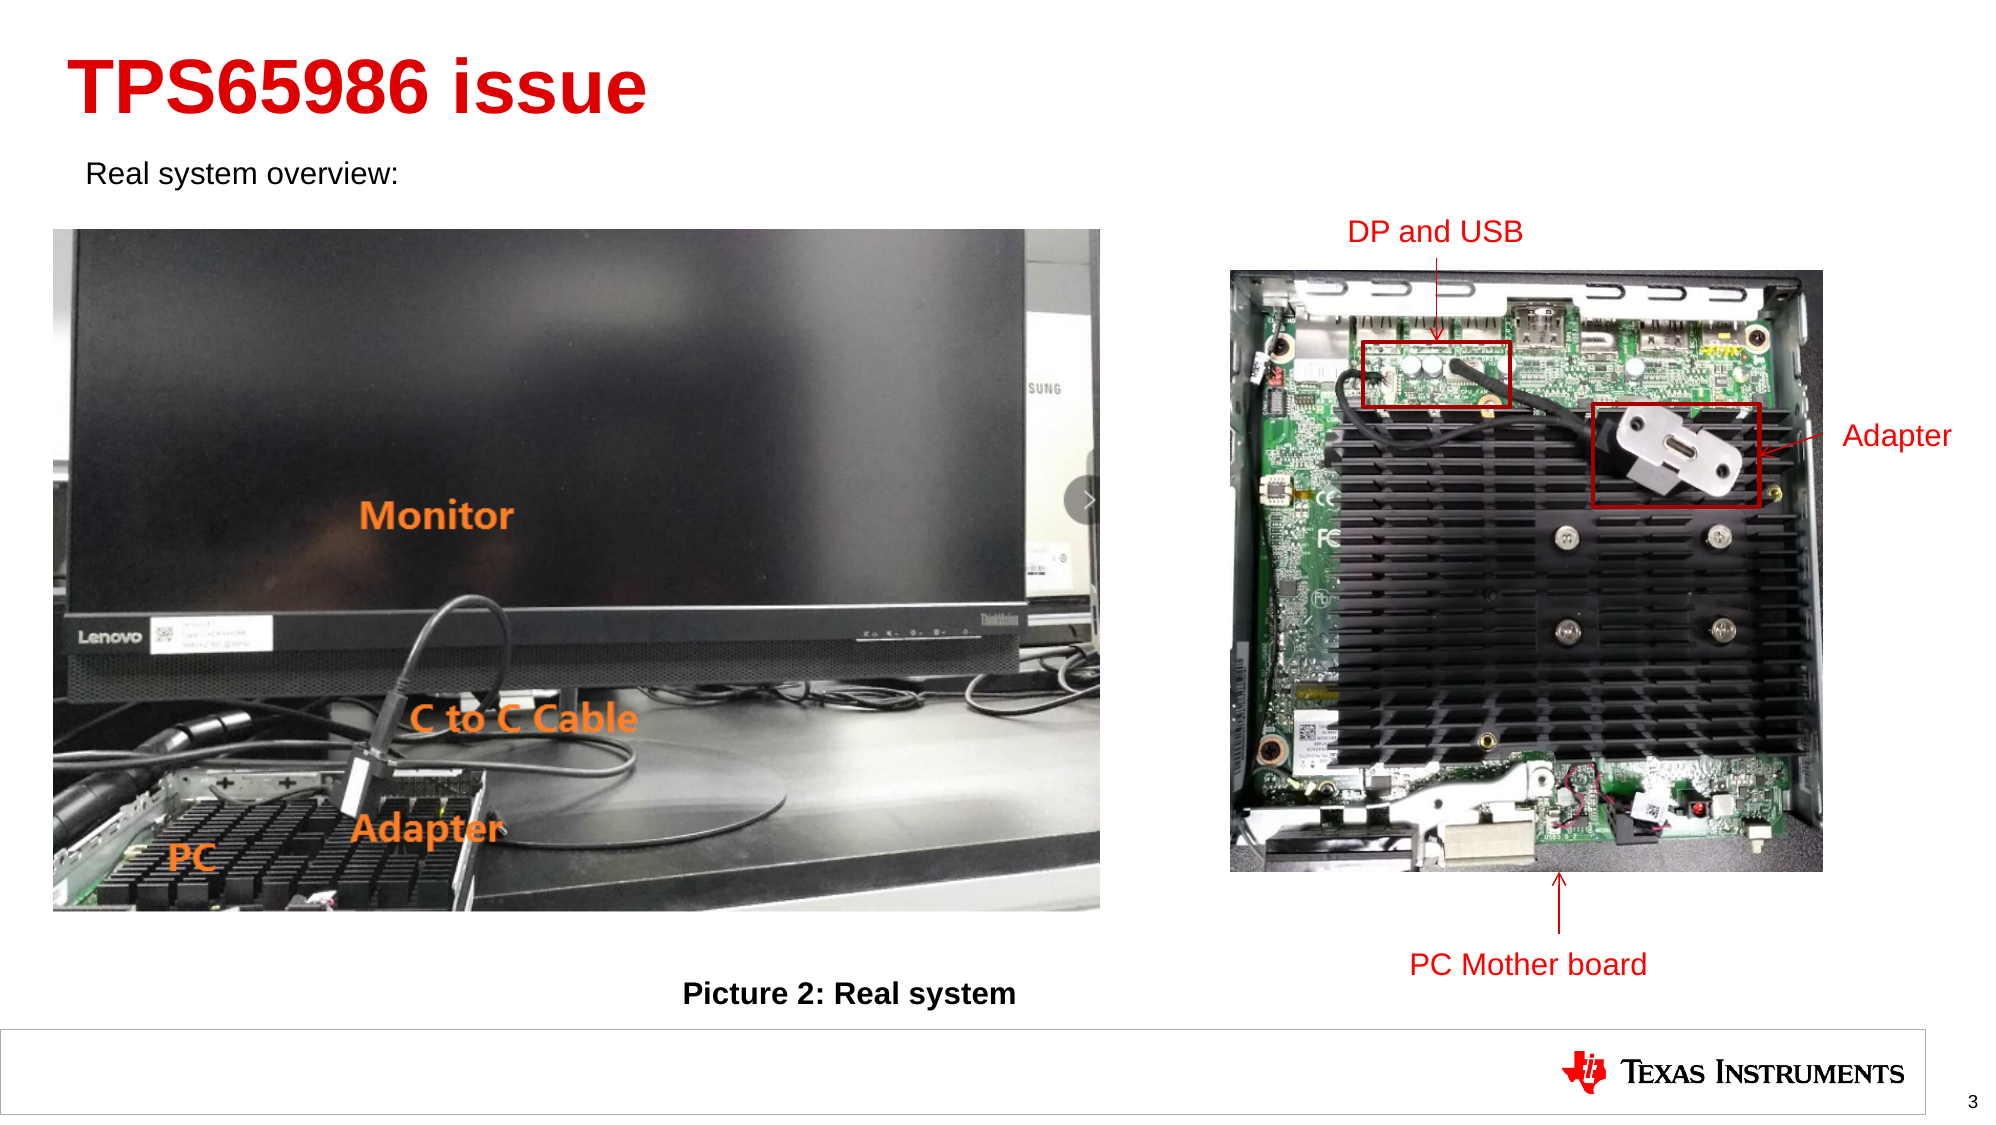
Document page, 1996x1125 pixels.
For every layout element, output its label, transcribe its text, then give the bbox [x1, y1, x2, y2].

picture [1229, 270, 1823, 872]
slide_number 3 [1529, 1081, 1996, 1116]
text_box Picture 2: Real system [662, 963, 1122, 1022]
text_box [1759, 433, 1823, 456]
title TPS65986 issue [50, 23, 1897, 158]
text_box Real system overview: [65, 142, 1057, 201]
text_box Adapter [1828, 404, 1995, 463]
text_box PC Mother board [1389, 934, 1729, 992]
text_box DP and USB [1327, 200, 1547, 259]
picture [53, 229, 1100, 914]
picture [1562, 1051, 1904, 1081]
